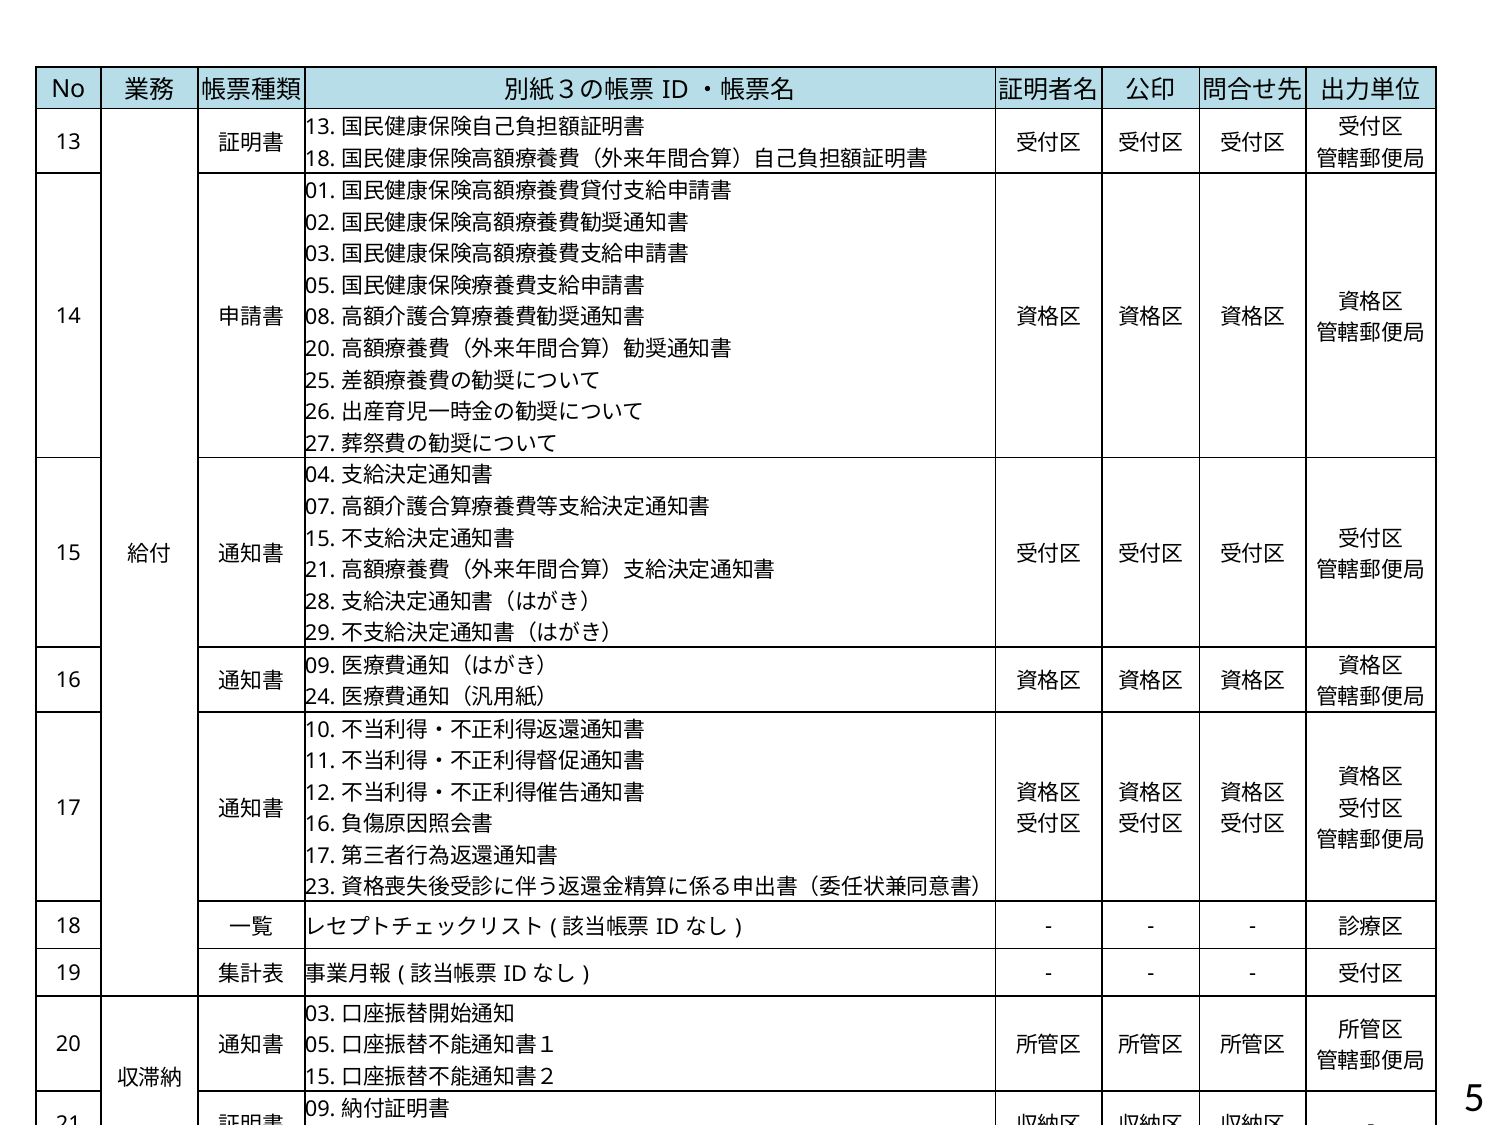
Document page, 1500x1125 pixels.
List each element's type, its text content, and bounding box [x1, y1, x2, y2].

table_cell 給付 [102, 109, 197, 995]
table_cell 09.医療費通知（はがき） 24.医療費通知（汎用紙） [306, 648, 995, 711]
table_cell 受付区 [1200, 458, 1305, 646]
table_cell 受付区 [1200, 109, 1305, 172]
table_header 問合せ先 [1200, 68, 1305, 108]
table_cell 所管区 管轄郵便局 [1307, 997, 1435, 1090]
table_cell 資格区 [1103, 648, 1199, 711]
table_cell 収納区 [1200, 1092, 1305, 1125]
table_header 証明者名 [996, 68, 1101, 108]
table_cell - [1103, 949, 1199, 995]
table_cell 受付区 [1307, 949, 1435, 995]
table_cell 17 [37, 713, 100, 900]
table_cell - [996, 902, 1101, 948]
table_cell - [996, 949, 1101, 995]
slide_number 4 [1437, 1065, 1500, 1125]
table_cell 受付区 [996, 458, 1101, 646]
table_cell 所管区 [1103, 997, 1199, 1090]
table_header 別紙３の帳票ID・帳票名 [306, 68, 995, 108]
table_cell - [1103, 902, 1199, 948]
table_cell 通知書 [199, 713, 304, 900]
table_header 業務 [102, 68, 197, 108]
table_cell 通知書 [199, 458, 304, 646]
table_cell 所管区 [1200, 997, 1305, 1090]
table_cell 受付区 [1103, 458, 1199, 646]
table_cell 資格区 [1200, 648, 1305, 711]
table_cell 収納区 [996, 1092, 1101, 1125]
table_cell 資格区 受付区 [1200, 713, 1305, 900]
table_cell 18 [37, 902, 100, 948]
table_cell - [1200, 949, 1305, 995]
table_cell 03.口座振替開始通知 05.口座振替不能通知書１ 15.口座振替不能通知書２ [306, 997, 995, 1090]
table_cell 20 [37, 997, 100, 1090]
table_cell 受付区 [996, 109, 1101, 172]
table_header 出力単位 [1307, 68, 1435, 108]
table_cell 15 [37, 458, 100, 646]
table_cell 収納区 [1103, 1092, 1199, 1125]
table_cell 資格区 [996, 648, 1101, 711]
table_cell 04.支給決定通知書 07.高額介護合算療養費等支給決定通知書 15.不支給決定通知書 21.高額療養費（外来年間合算）支給決定通知書 28.支給決定通知書（はがき） 29.不支給決定通知書（はがき） [306, 458, 995, 646]
table_cell 通知書 [199, 997, 304, 1090]
table_cell 事業月報(該当帳票IDなし) [306, 949, 995, 995]
table_cell 一覧 [199, 902, 304, 948]
table_cell - [1200, 902, 1305, 948]
table_cell 01.国民健康保険高額療養費貸付支給申請書 02.国民健康保険高額療養費勧奨通知書 03.国民健康保険高額療養費支給申請書 05.国民健康保険療養費支給申請書 08.高額介護合算療養費勧奨通知書 20.高額療養費（外来年間合算）勧奨通知書 25.差額療養費の勧奨について 26.出産育児一時金の勧奨について 27.葬祭費の勧奨について [306, 174, 995, 457]
table_cell 資格区 受付区 [996, 713, 1101, 900]
table_cell 資格区 [1200, 174, 1305, 457]
table_cell 16 [37, 648, 100, 711]
table_cell 診療区 [1307, 902, 1435, 948]
table_cell - [1307, 1092, 1435, 1125]
table_cell 21 [37, 1092, 100, 1125]
table_cell 証明書 [199, 1092, 304, 1125]
table_cell 資格区 管轄郵便局 [1307, 174, 1435, 457]
table_header 帳票種類 [199, 68, 304, 108]
table_cell 資格区 [996, 174, 1101, 457]
table_cell 資格区 [1103, 174, 1199, 457]
table_header No [37, 68, 100, 108]
table_cell 受付区 管轄郵便局 [1307, 109, 1435, 172]
table_header 公印 [1103, 68, 1199, 108]
table_cell 資格区 受付区 管轄郵便局 [1307, 713, 1435, 900]
table_cell レセプトチェックリスト(該当帳票IDなし) [306, 902, 995, 948]
table_cell 受付区 [1103, 109, 1199, 172]
table_cell 集計表 [199, 949, 304, 995]
table_cell 所管区 [996, 997, 1101, 1090]
table_cell 収滞納 [102, 997, 197, 1125]
table_cell 資格区 受付区 [1103, 713, 1199, 900]
table_cell 資格区 管轄郵便局 [1307, 648, 1435, 711]
table_cell 10.不当利得・不正利得返還通知書 11.不当利得・不正利得督促通知書 12.不当利得・不正利得催告通知書 16.負傷原因照会書 17.第三者行為返還通知書 23.資格喪失後受診に伴う返還金精算に係る申出書（委任状兼同意書） [306, 713, 995, 900]
table_cell 受付区 管轄郵便局 [1307, 458, 1435, 646]
table_cell 09.納付証明書 10.完納証明書 [306, 1092, 995, 1125]
table_cell 13 [37, 109, 100, 172]
table_cell 19 [37, 949, 100, 995]
table_cell 申請書 [199, 174, 304, 457]
table_cell 13.国民健康保険自己負担額証明書 18.国民健康保険高額療養費（外来年間合算）自己負担額証明書 [306, 109, 995, 172]
table_cell 通知書 [199, 648, 304, 711]
table_cell 証明書 [199, 109, 304, 172]
table_cell 14 [37, 174, 100, 457]
